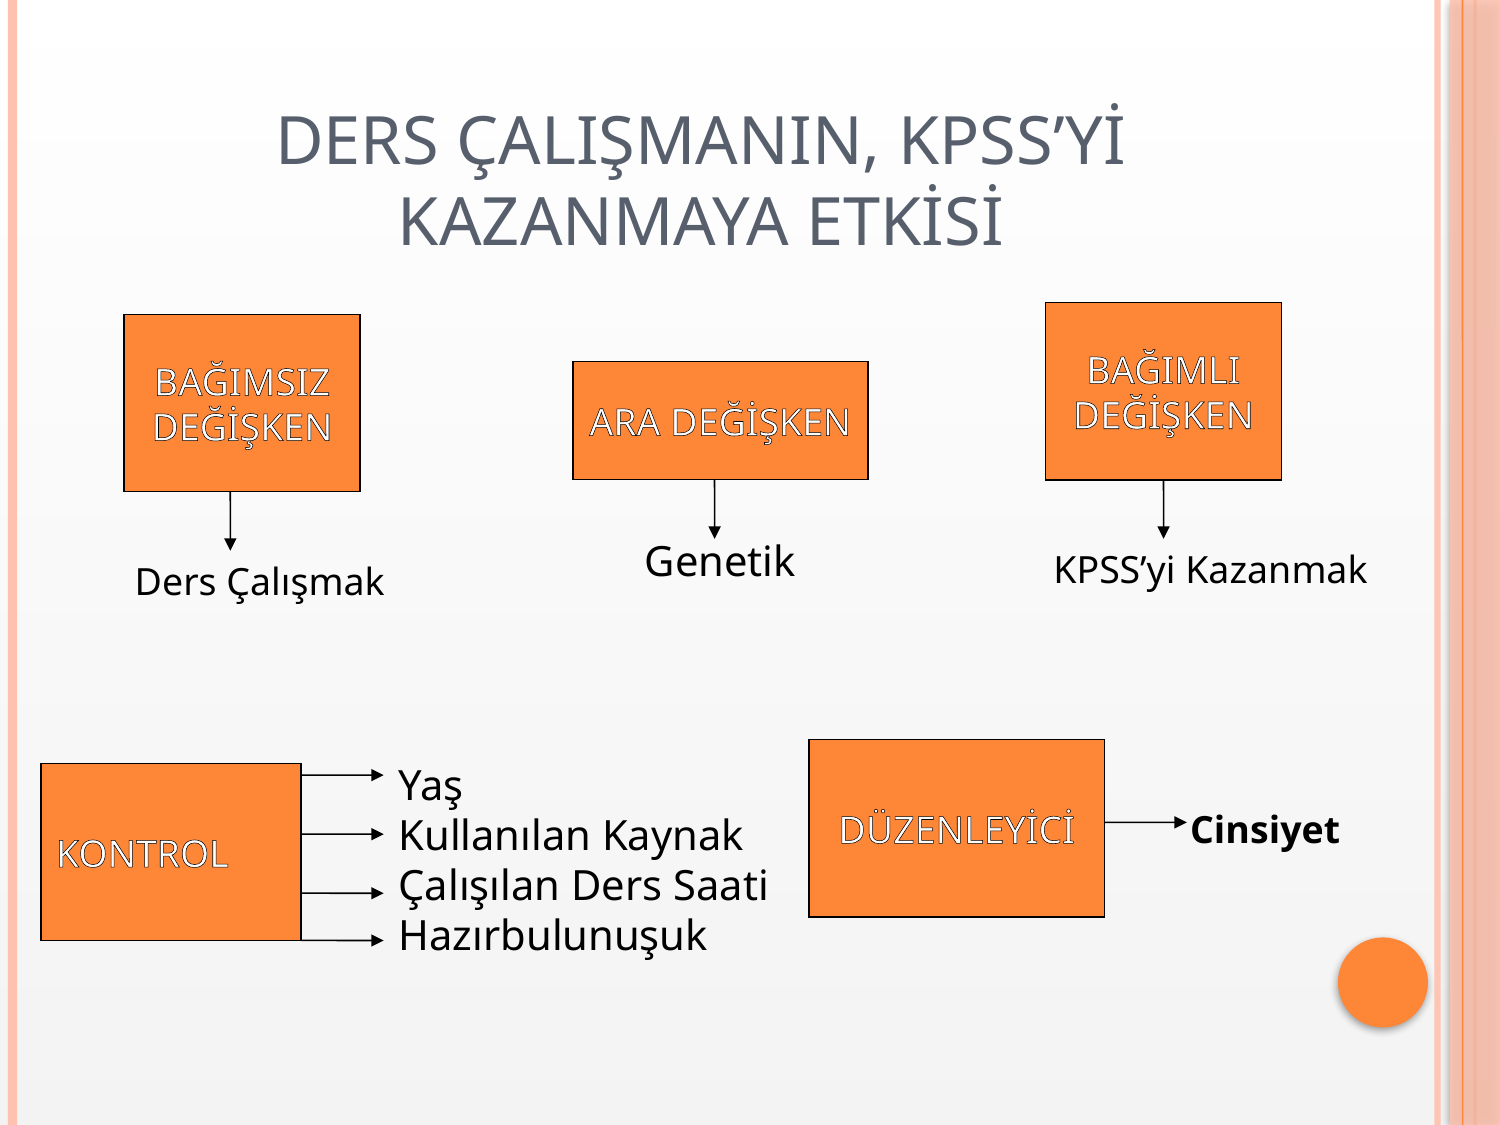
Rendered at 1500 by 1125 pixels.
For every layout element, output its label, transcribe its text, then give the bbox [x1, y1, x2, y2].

text_box Ders Çalışmanın, KPSS’yi Kazanmaya etkisi [88, 78, 1314, 266]
text_box KPSS’yi Kazanmak [1009, 538, 1412, 599]
text_box [301, 934, 384, 947]
text_box [224, 491, 237, 550]
text_box Yaş Kullanılan Kaynak Çalışılan Ders Saati Hazırbulunuşuk [383, 751, 943, 1017]
text_box [301, 768, 384, 782]
text_box [301, 828, 383, 841]
text_box KONTROL [41, 763, 302, 941]
text_box BAĞIMLI DEĞİŞKEN [1045, 302, 1282, 480]
text_box BAĞIMSIZ DEĞİŞKEN [123, 314, 361, 492]
text_box DÜZENLEYİCİ [809, 739, 1105, 917]
text_box Genetik [501, 527, 939, 592]
text_box Ders Çalışmak [64, 550, 455, 611]
text_box Cinsiyet [1175, 798, 1500, 859]
text_box [1157, 479, 1170, 538]
text_box ARA DEĞİŞKEN [572, 361, 869, 480]
text_box [301, 887, 383, 900]
